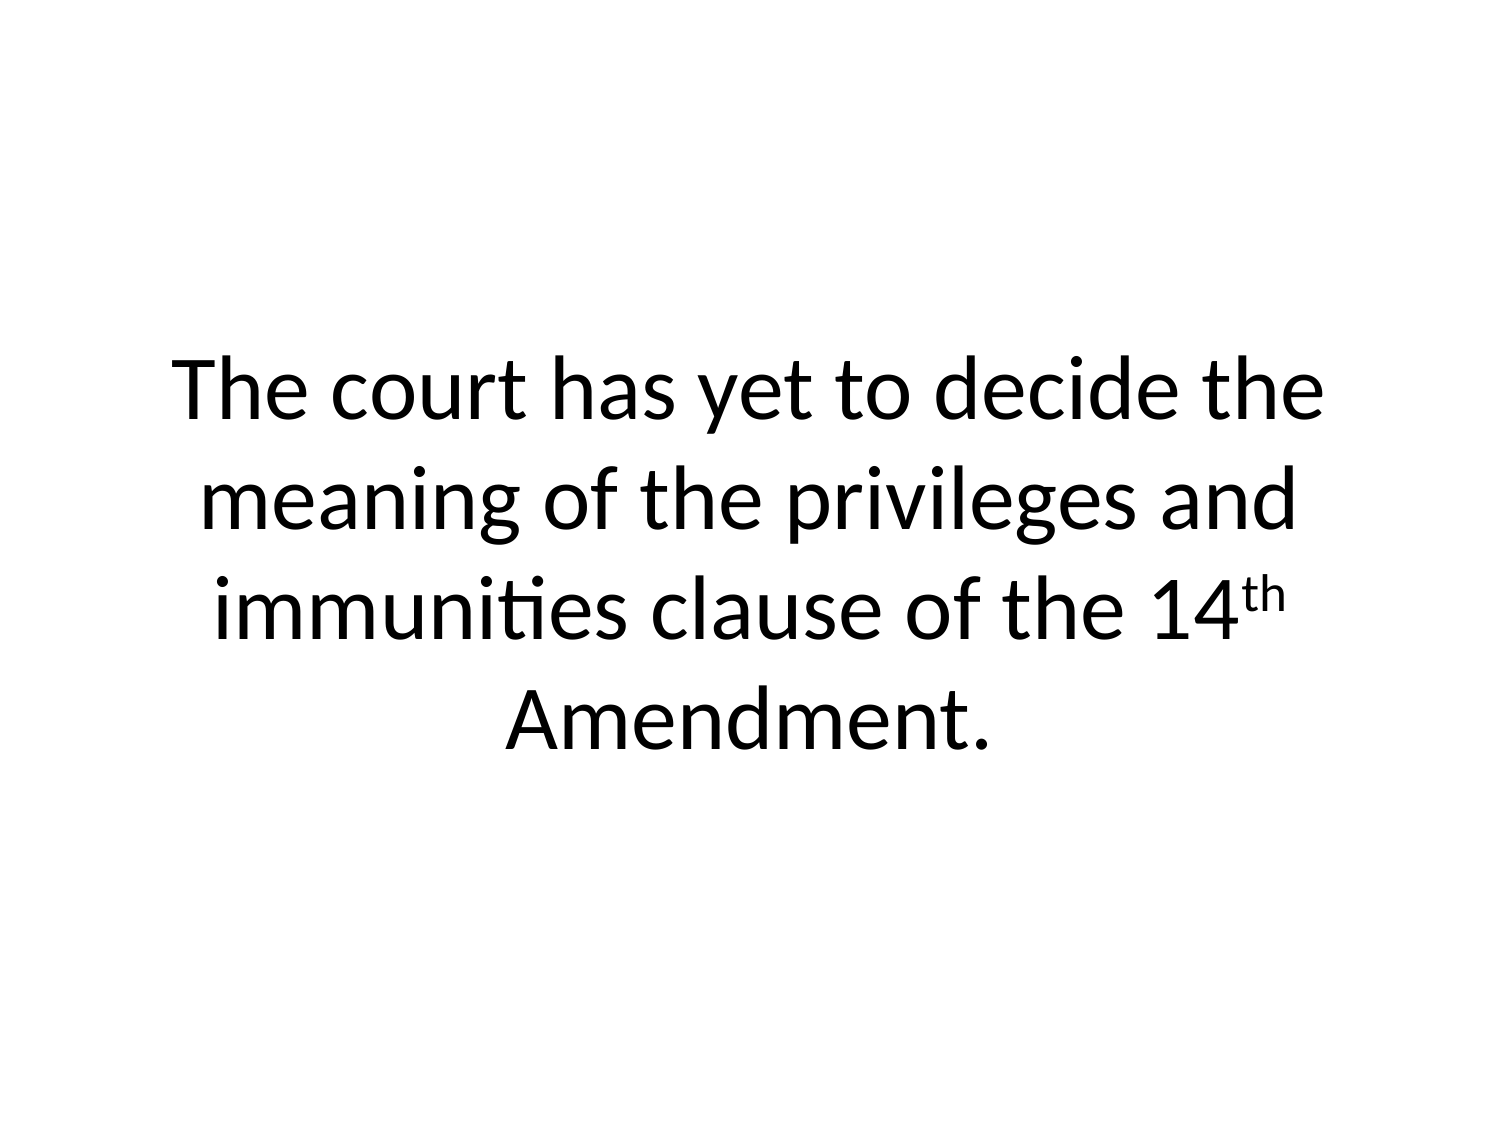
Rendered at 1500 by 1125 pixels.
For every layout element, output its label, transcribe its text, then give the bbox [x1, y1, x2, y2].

title The court has yet to decide the meaning of the privileges and immunities clause of the 14th Amendment. [74, 44, 1426, 1051]
